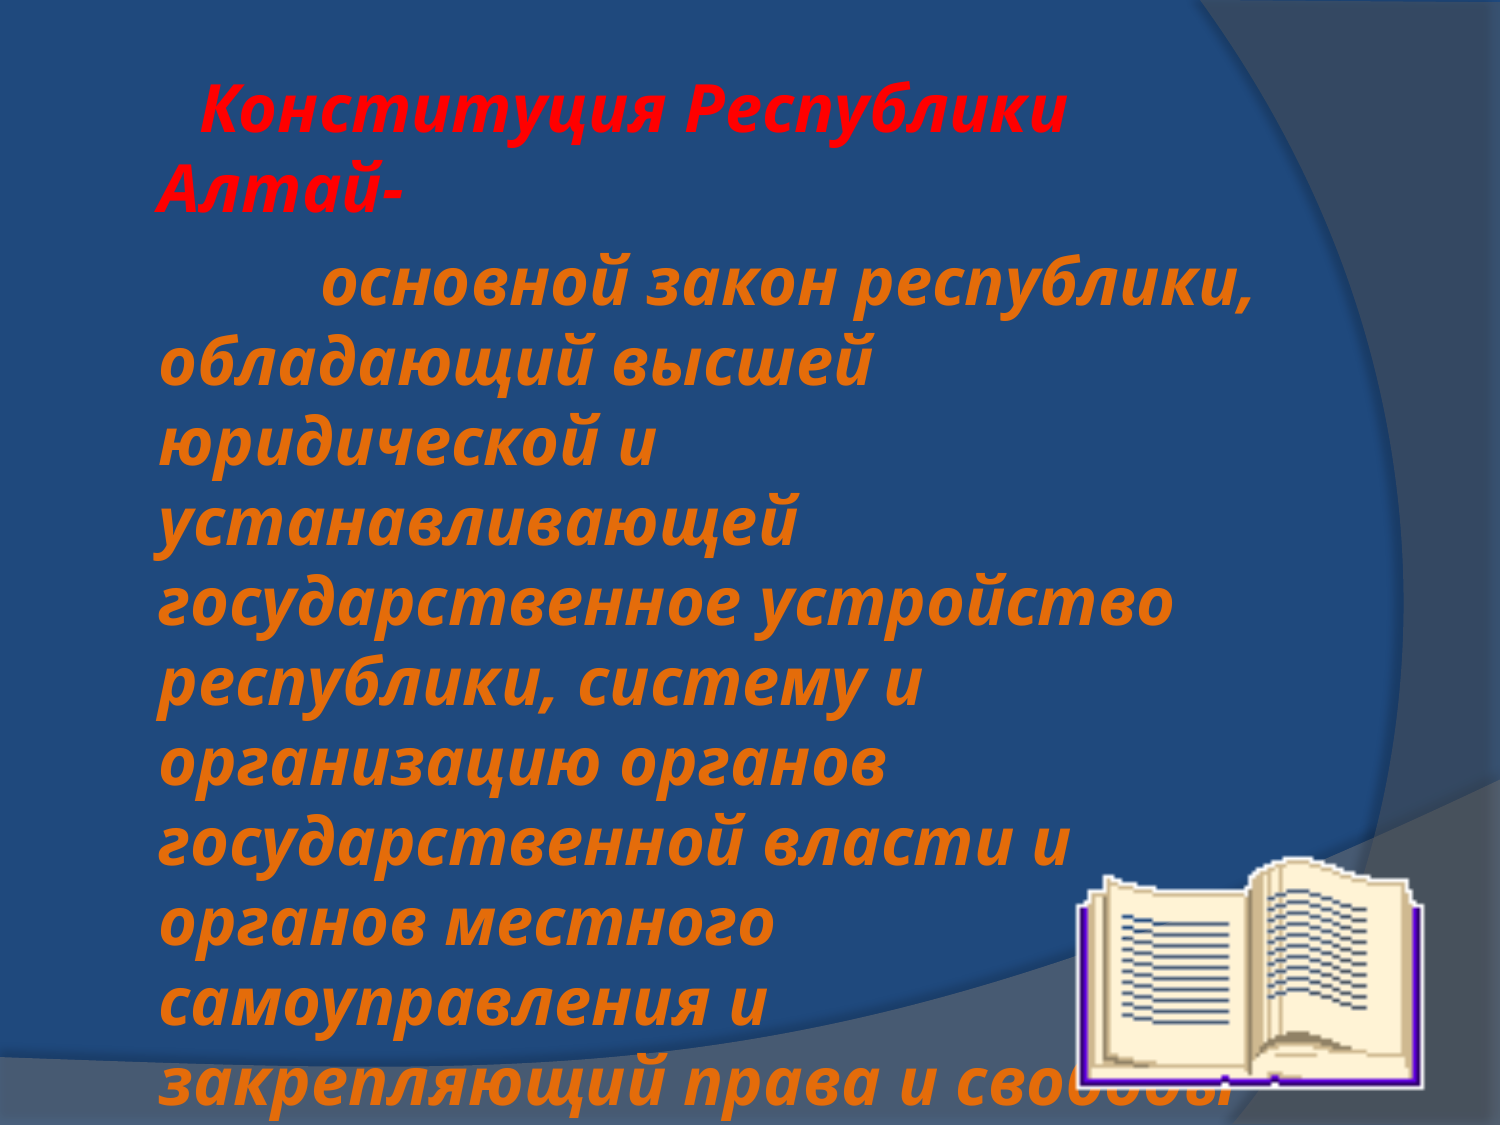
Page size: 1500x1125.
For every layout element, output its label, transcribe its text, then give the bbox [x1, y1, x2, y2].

list Конституция Республики Алтай- основной закон республики, обладающий высшей юридической и устанавливающей государственное устройство республики, систему и организацию органов государственной власти и органов местного самоуправления и закрепляющий права и свободы человека и гражданина как высшей ценности. [75, 58, 1300, 1005]
picture [1066, 796, 1438, 1102]
